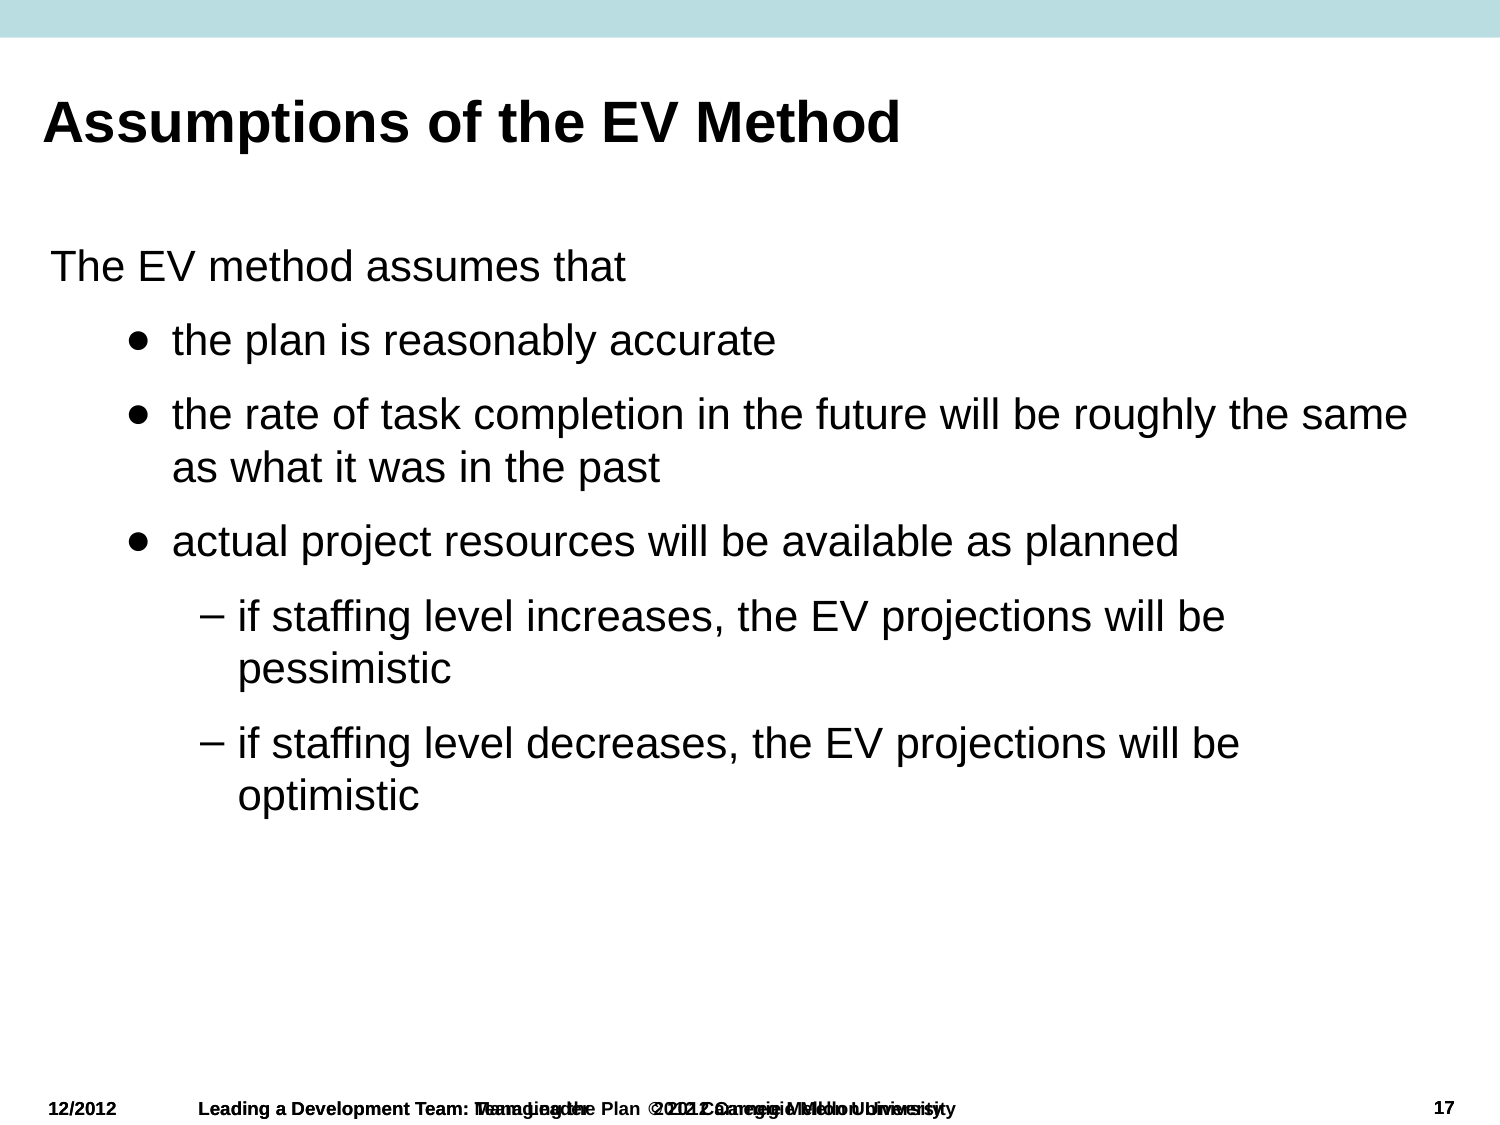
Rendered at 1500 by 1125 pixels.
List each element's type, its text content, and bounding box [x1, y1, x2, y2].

title Assumptions of the EV Method [42, 97, 1438, 154]
list The EV method assumes that the plan is reasonably accurate the rate of task completion in the future will be roughly the same as what it was in the past actual project resources will be available as planned if staffing level increases, the EV projections will be pessimistic if staffing level decreases, the EV projections will be optimistic [50, 237, 1437, 1000]
